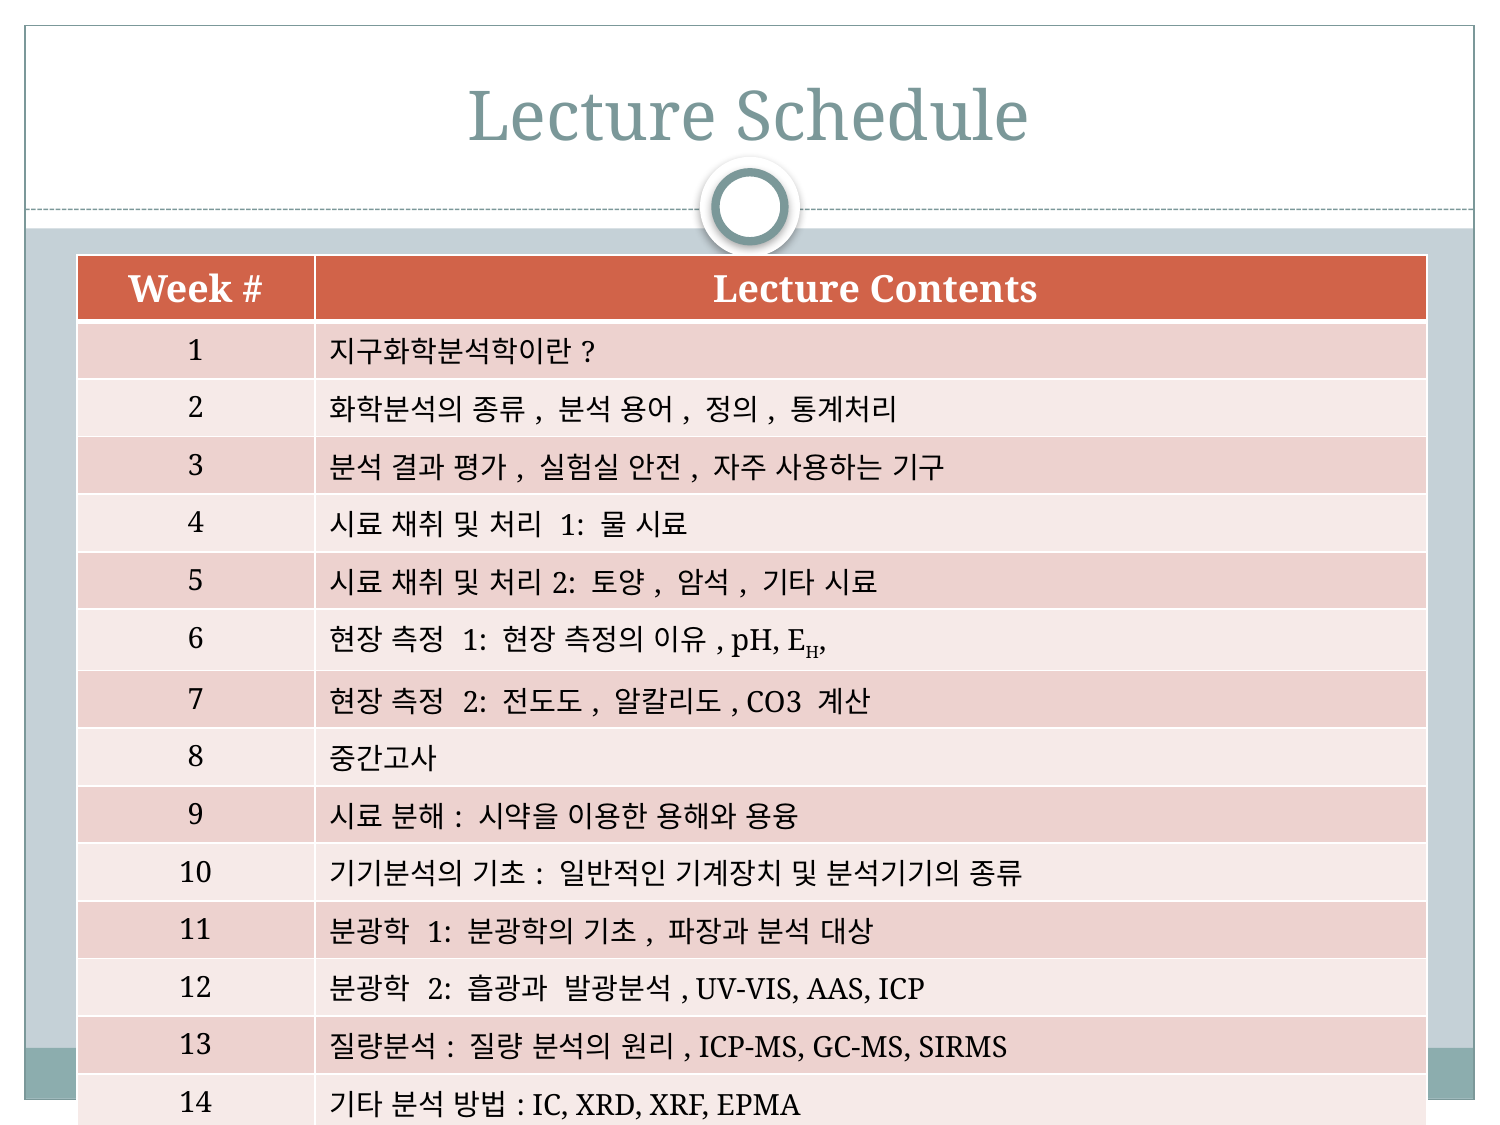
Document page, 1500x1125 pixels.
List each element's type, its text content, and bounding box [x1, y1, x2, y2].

table_cell 13 [78, 1017, 314, 1073]
table_cell 기기분석의 기초: 일반적인 기계장치 및 분석기기의 종류 [316, 844, 1426, 900]
table_cell 현장 측정 1: 현장 측정의 이유, pH, EH, [316, 610, 1426, 670]
table_cell 분광학 2: 흡광과 발광분석, UV-VIS, AAS, ICP [316, 959, 1426, 1015]
table_header Week # [78, 256, 314, 319]
table_header Lecture Contents [316, 256, 1426, 319]
table_cell 1 [78, 324, 314, 378]
table_cell 지구화학분석학이란? [316, 324, 1426, 378]
title Lecture Schedule [49, 37, 1450, 162]
table_cell 시료 채취 및 처리2: 토양, 암석, 기타 시료 [316, 553, 1426, 608]
table_cell 분석 결과 평가, 실험실 안전, 자주 사용하는 기구 [316, 437, 1426, 493]
table_cell 4 [78, 495, 314, 551]
table_cell 10 [78, 844, 314, 900]
table_cell 3 [78, 437, 314, 493]
table_cell 시료 분해: 시약을 이용한 용해와 용융 [316, 787, 1426, 842]
table_cell 12 [78, 959, 314, 1015]
table_cell 7 [78, 671, 314, 727]
table_cell 5 [78, 553, 314, 608]
table_cell 11 [78, 902, 314, 958]
table_cell 14 [78, 1075, 314, 1125]
table_cell 질량분석: 질량 분석의 원리, ICP-MS, GC-MS, SIRMS [316, 1017, 1426, 1073]
table_cell 기타 분석 방법: IC, XRD, XRF, EPMA [316, 1075, 1426, 1125]
table_cell 분광학 1: 분광학의 기초, 파장과 분석 대상 [316, 902, 1426, 958]
table_cell 8 [78, 729, 314, 785]
table_cell 시료 채취 및 처리 1: 물 시료 [316, 495, 1426, 551]
table_cell 현장 측정 2: 전도도, 알칼리도, CO3 계산 [316, 671, 1426, 727]
table_cell 2 [78, 380, 314, 436]
table_cell 화학분석의 종류, 분석 용어, 정의, 통계처리 [316, 380, 1426, 436]
table_cell 9 [78, 787, 314, 842]
table_cell 중간고사 [316, 729, 1426, 785]
table_cell 6 [78, 610, 314, 670]
